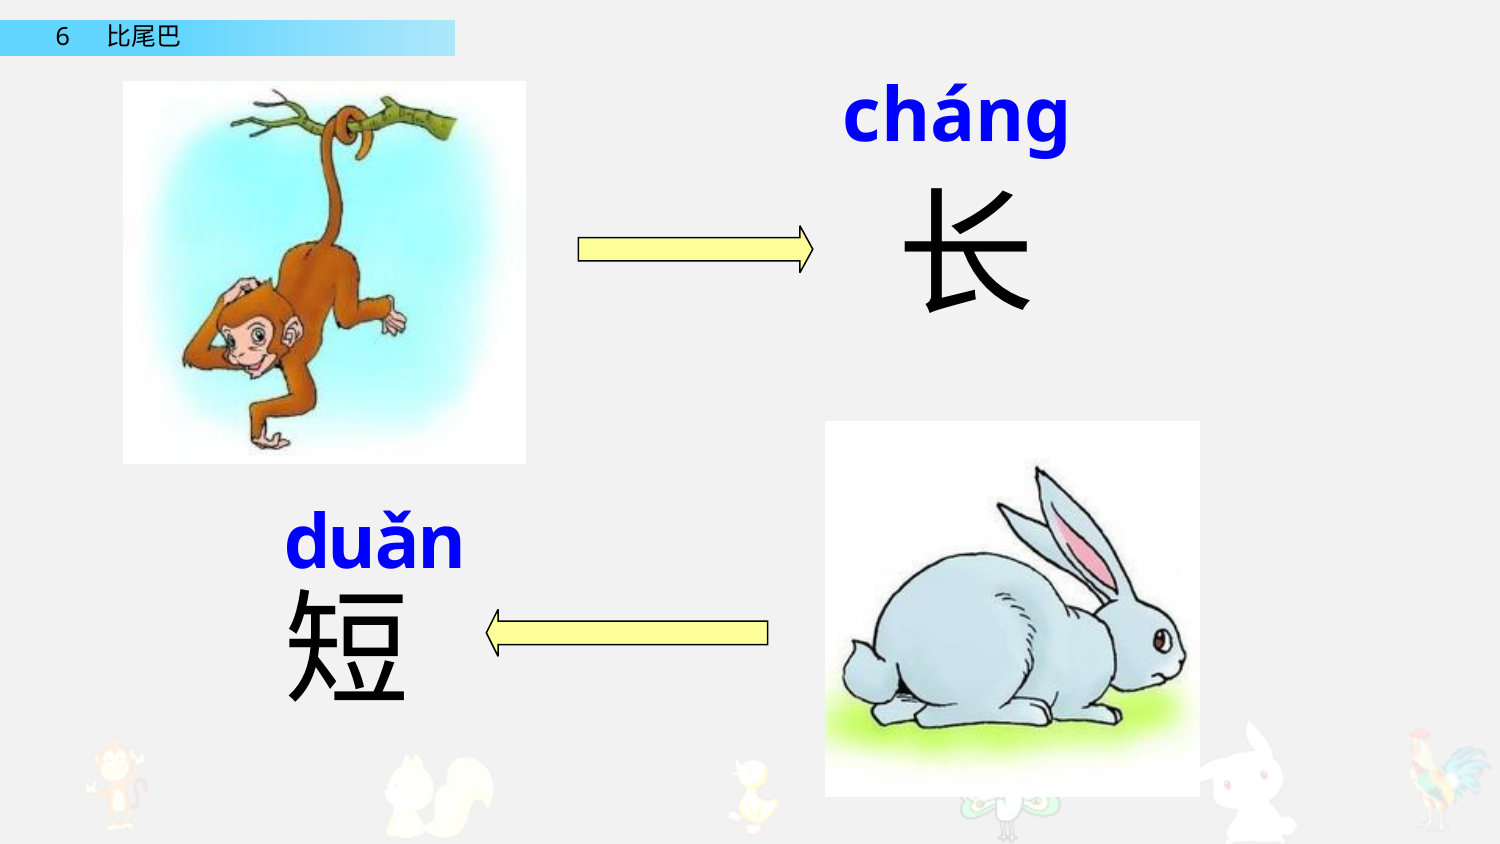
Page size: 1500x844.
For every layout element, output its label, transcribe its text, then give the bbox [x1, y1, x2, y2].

text_box chánɡ [827, 58, 1087, 164]
picture [123, 81, 526, 464]
picture [824, 421, 1200, 797]
text_box [578, 225, 813, 273]
text_box duǎn [269, 485, 579, 591]
text_box [486, 609, 768, 657]
text_box 短 [269, 591, 432, 728]
text_box 长 [882, 164, 1033, 339]
